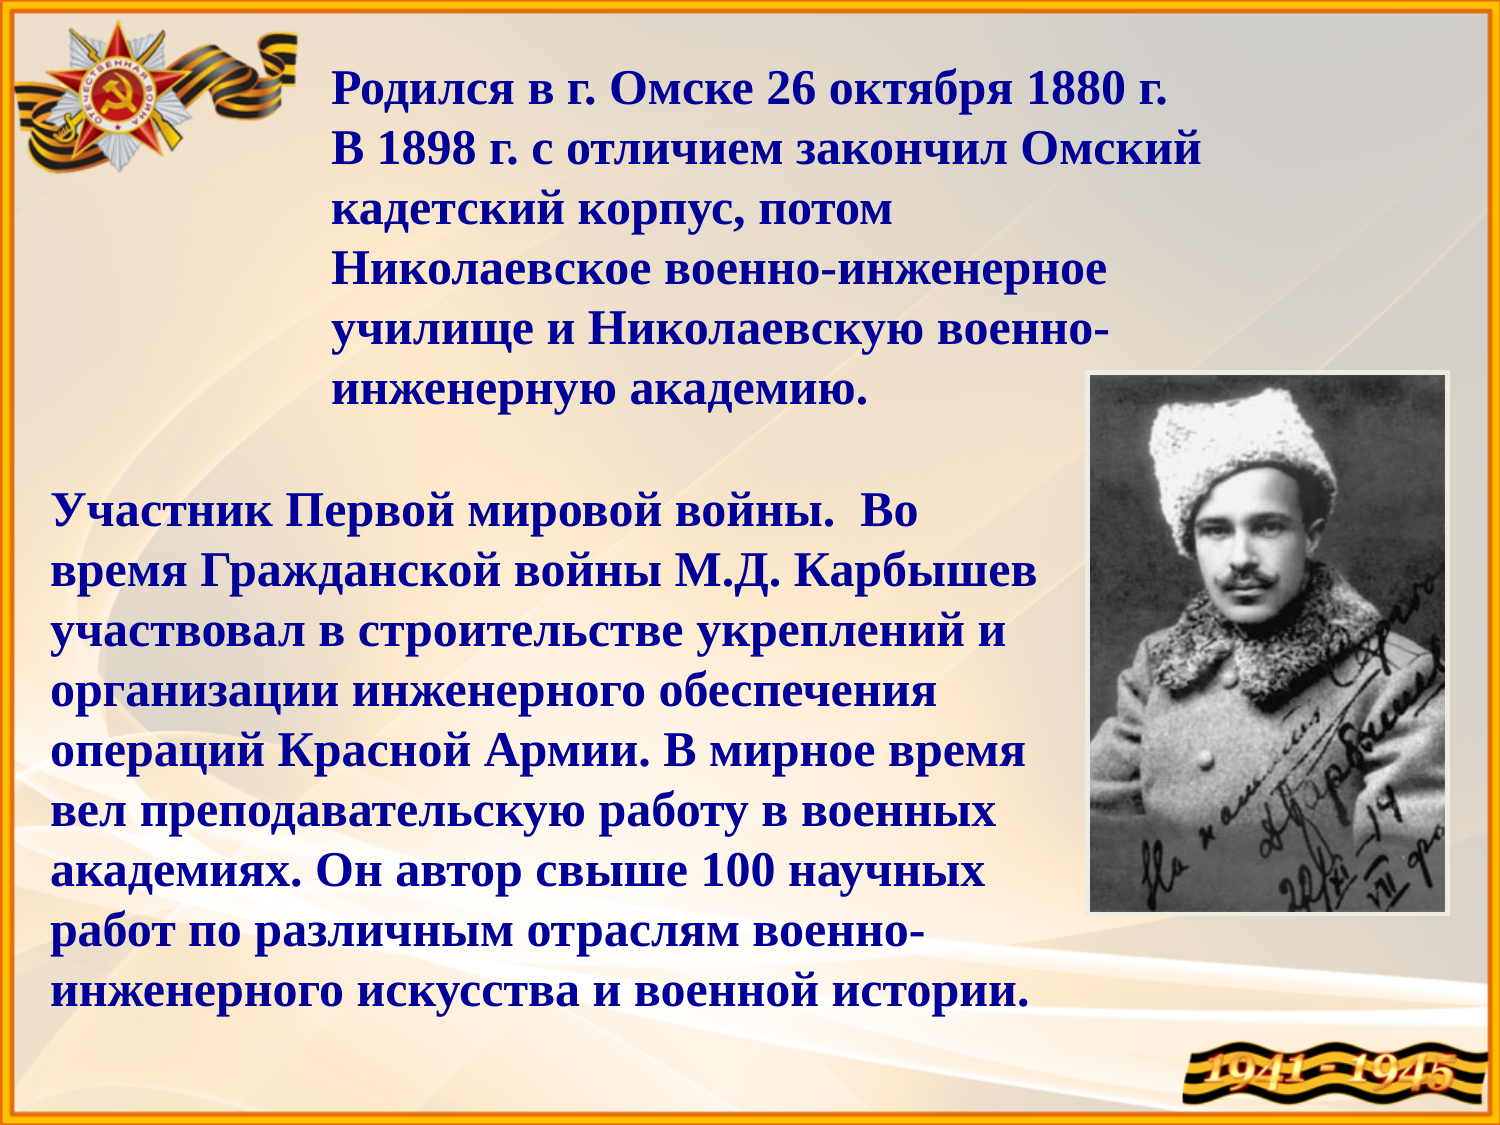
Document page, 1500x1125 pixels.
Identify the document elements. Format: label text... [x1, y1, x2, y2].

text_box Участник Первой мировой войны. Во время Гражданской войны М.Д. Карбышев участвовал в строительстве укреплений и организации инженерного обеспечения операций Красной Армии. В мирное время вел преподавательскую работу в военных академиях. Он автор свыше 100 научных работ по различным отраслям военно-инженерного искусства и военной истории. [35, 468, 1079, 1084]
text_box Родился в г. Омске 26 октября 1880 г. В 1898 г. с отличием закончил Омский кадетский корпус, потом Николаевское военно-инженерное училище и Николаевскую военно-инженерную академию. [316, 46, 1219, 422]
picture [0, 0, 1500, 1125]
